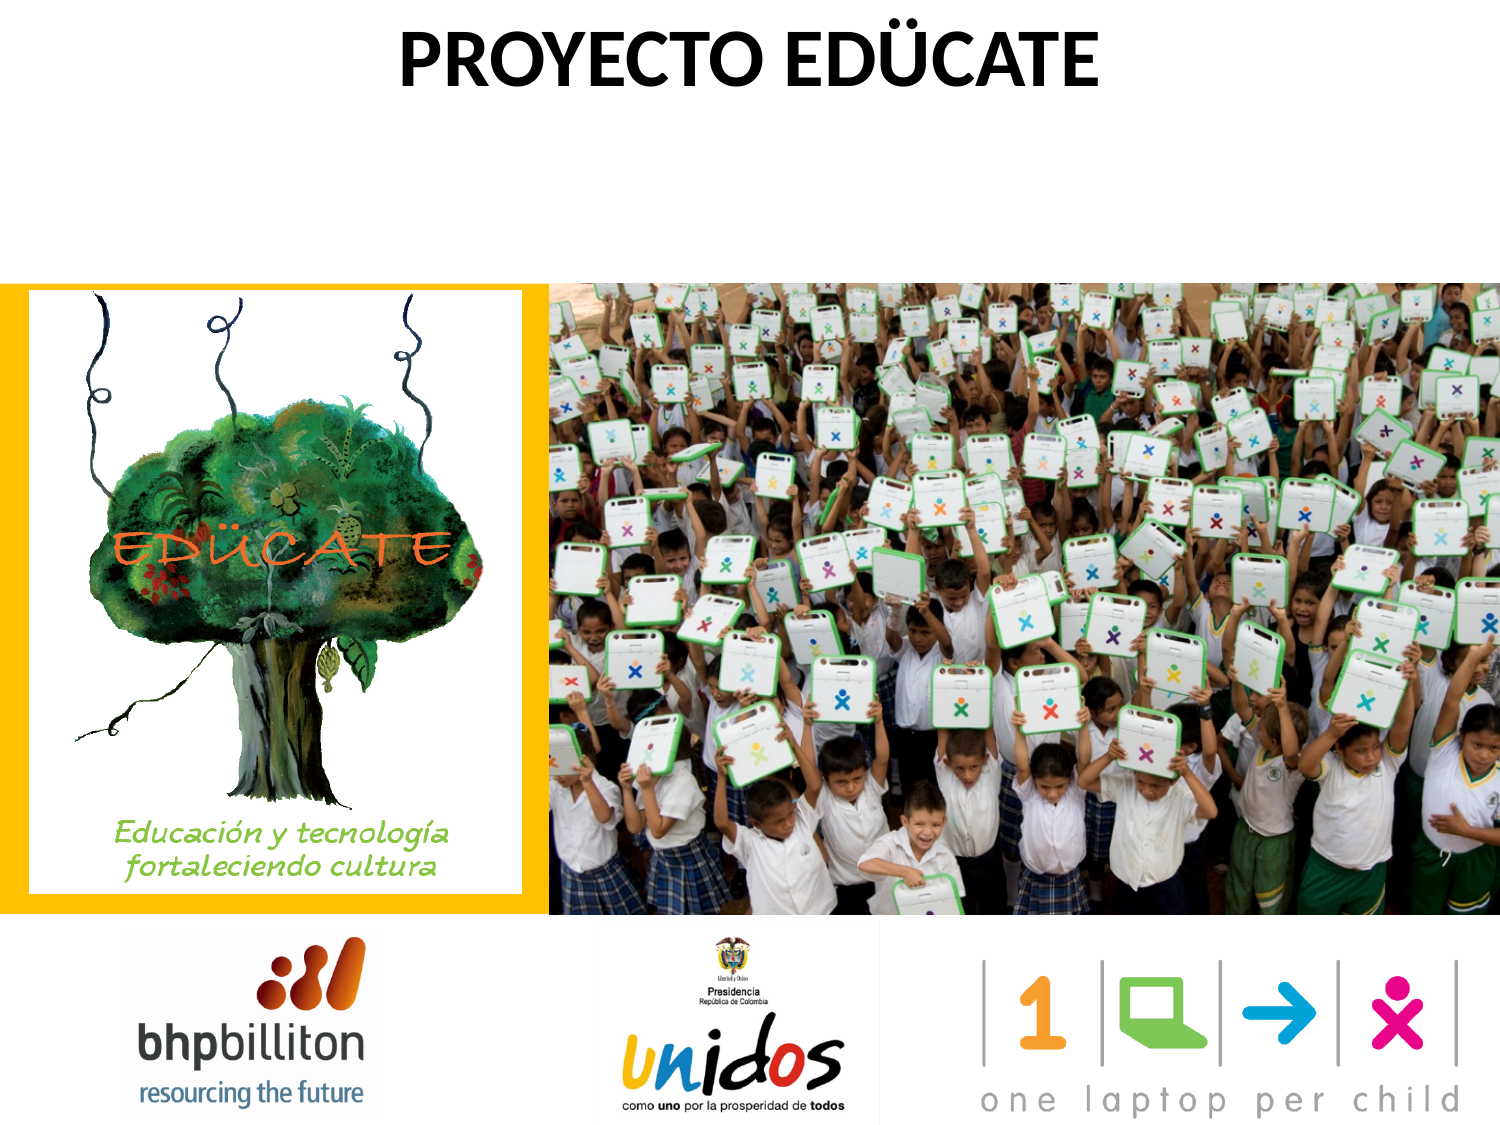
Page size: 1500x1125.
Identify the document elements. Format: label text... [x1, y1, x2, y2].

text_box [0, 281, 549, 916]
picture [121, 929, 385, 1118]
picture [548, 283, 1500, 916]
picture [29, 290, 522, 894]
picture [596, 920, 881, 1125]
text_box PROYECTO EDÜCATE Educación y Tecnología fortaleciendo cultura [0, 0, 1500, 191]
picture [962, 943, 1495, 1125]
